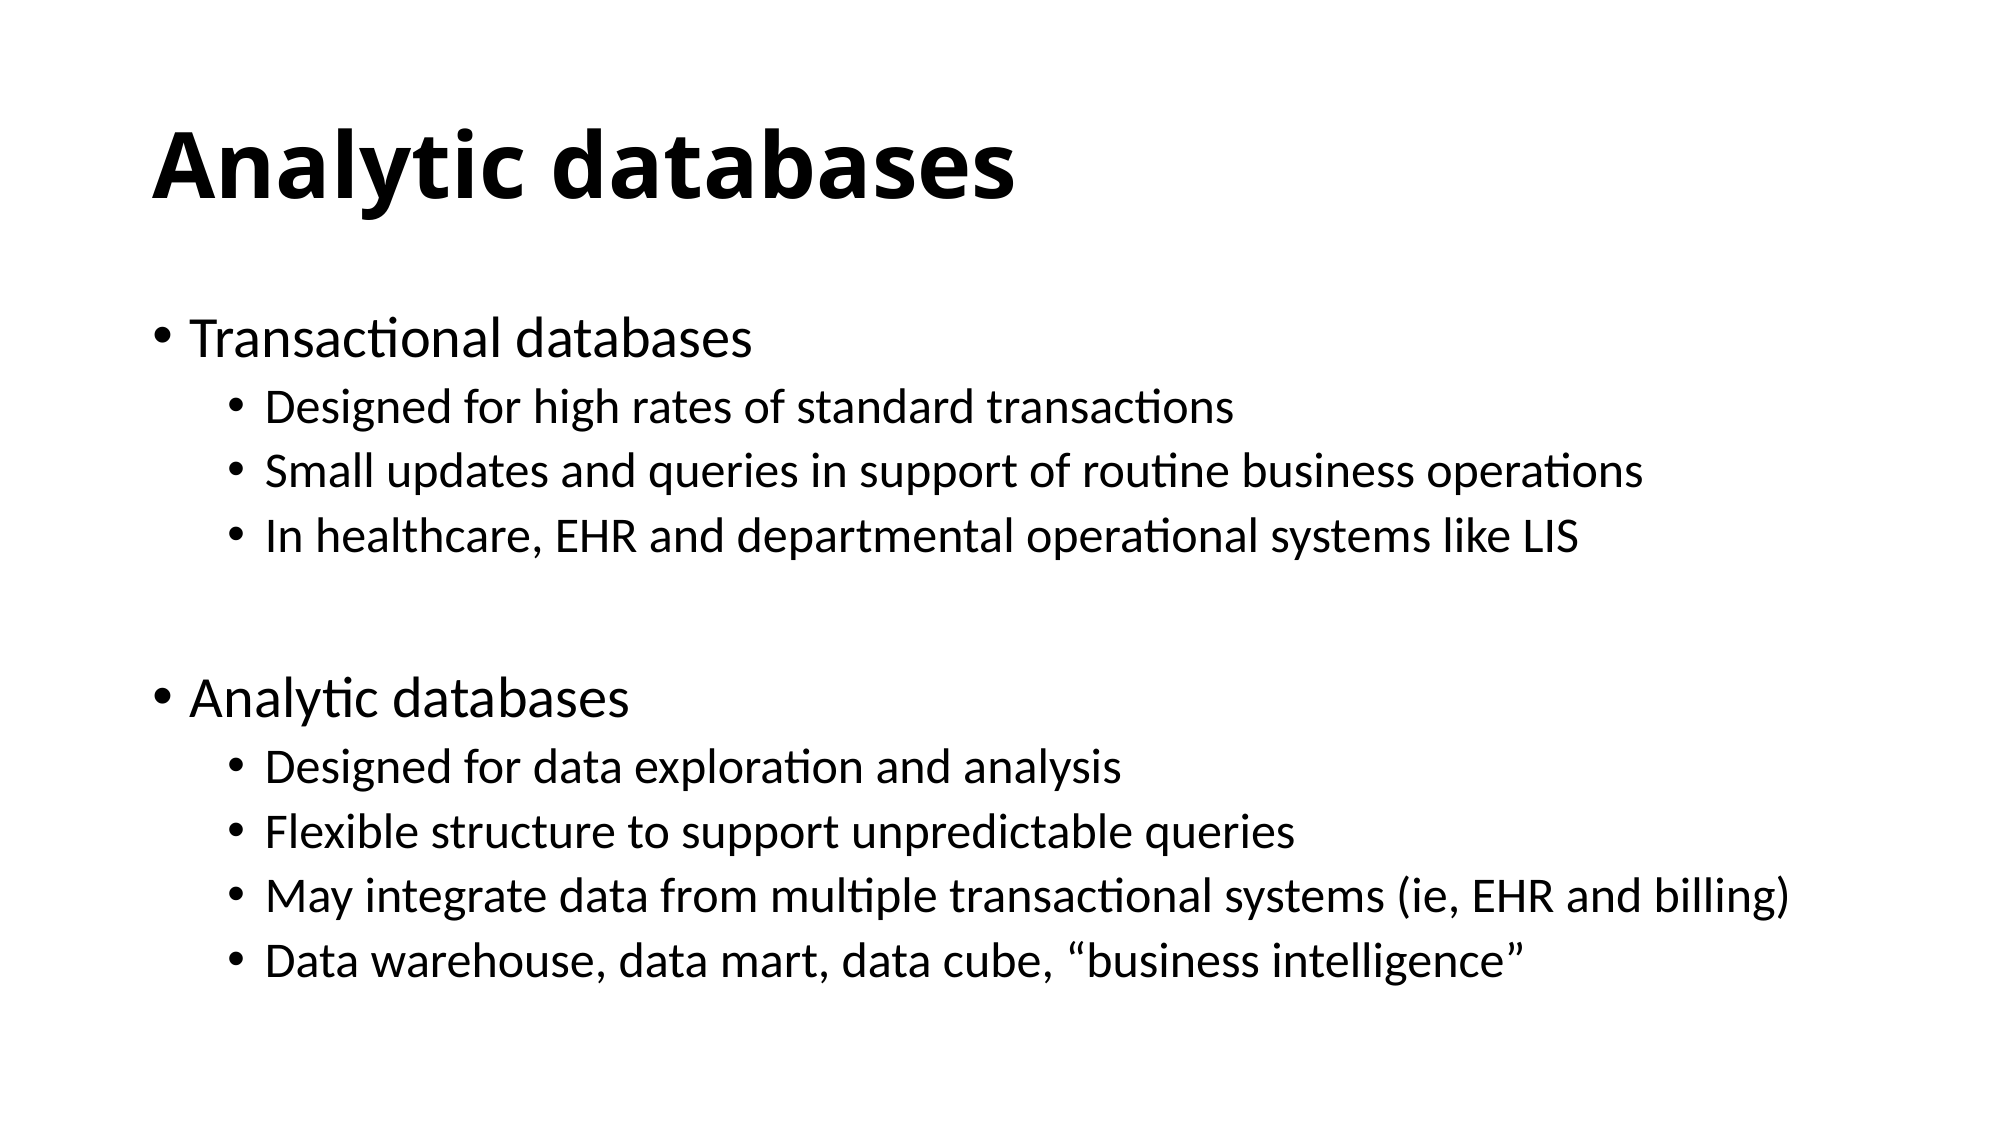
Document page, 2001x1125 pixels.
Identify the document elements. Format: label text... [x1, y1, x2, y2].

title Analytic databases [137, 59, 1863, 278]
list Transactional databases Designed for high rates of standard transactions Small updates and queries in support of routine business operations In healthcare, EHR and departmental operational systems like LIS Analytic databases Designed for data exploration and analysis Flexible structure to support unpredictable queries May integrate data from multiple transactional systems (ie, EHR and billing) Data warehouse, data mart, data cube, “business intelligence” [137, 299, 1863, 1014]
